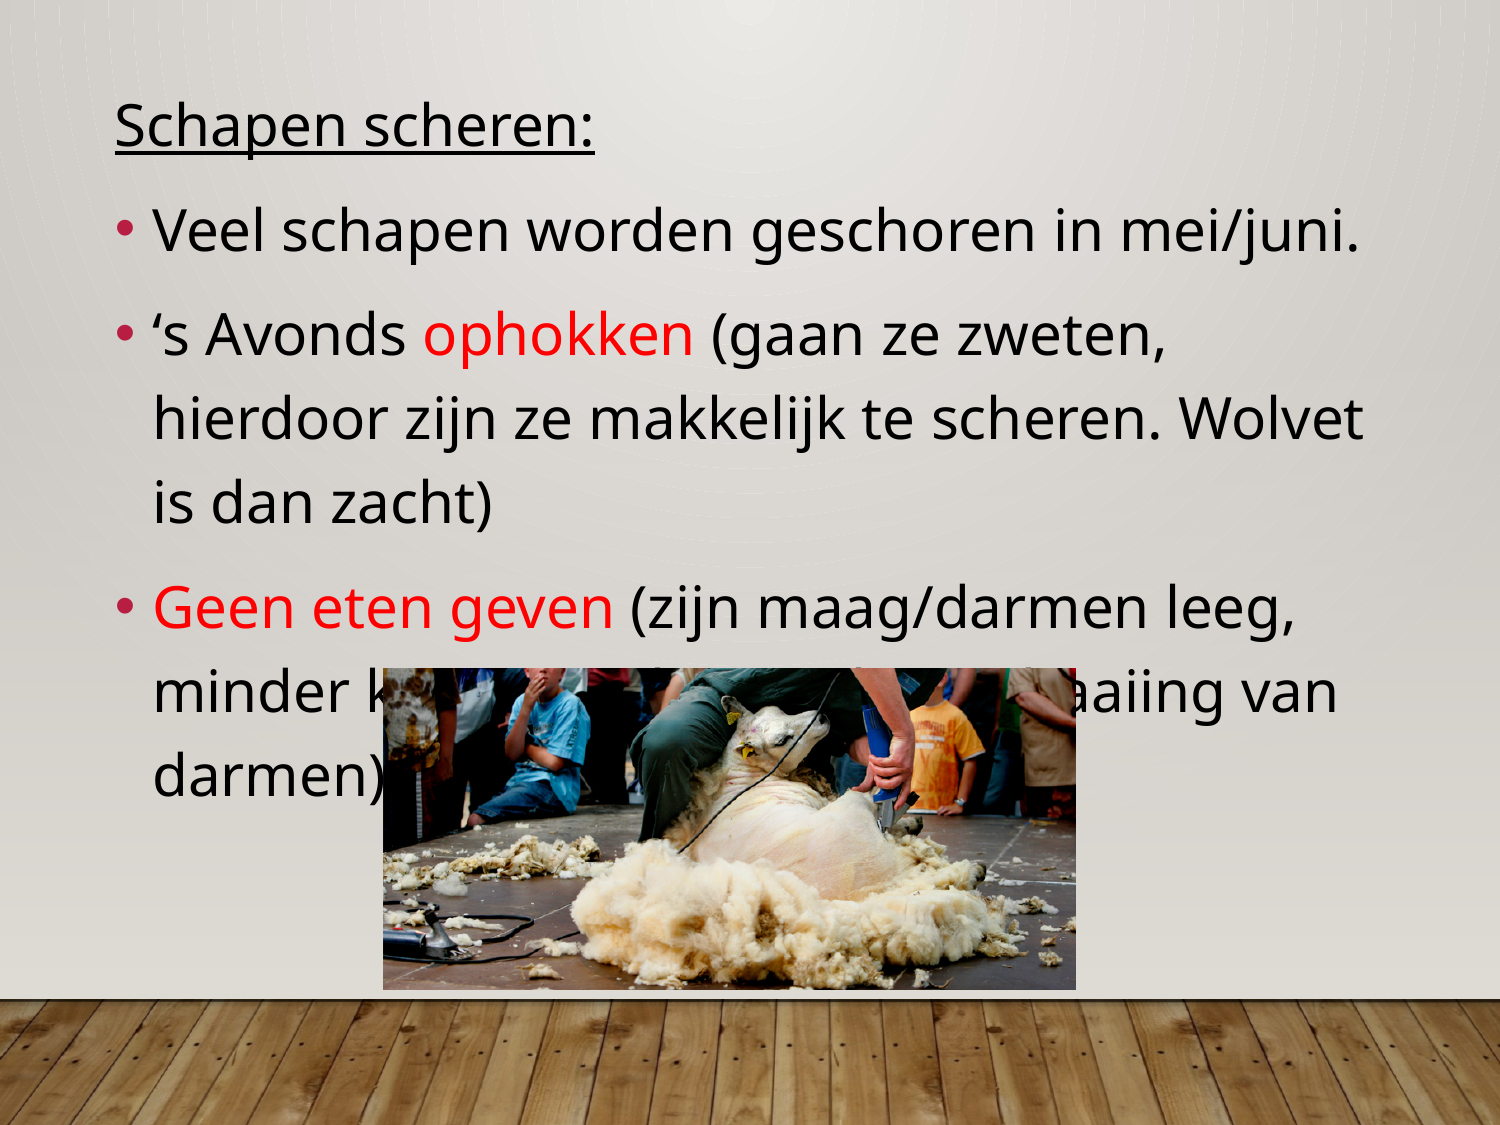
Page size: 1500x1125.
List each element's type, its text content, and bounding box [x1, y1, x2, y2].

picture [383, 668, 1076, 991]
list Schapen scheren: Veel schapen worden geschoren in mei/juni. ‘s Avonds ophokken (gaan ze zweten, hierdoor zijn ze makkelijk te scheren. Wolvet is dan zacht) Geen eten geven (zijn maag/darmen leeg, minder kans op scheerziekte = draaiing van darmen) [99, 66, 1400, 938]
picture [0, 999, 1500, 1125]
